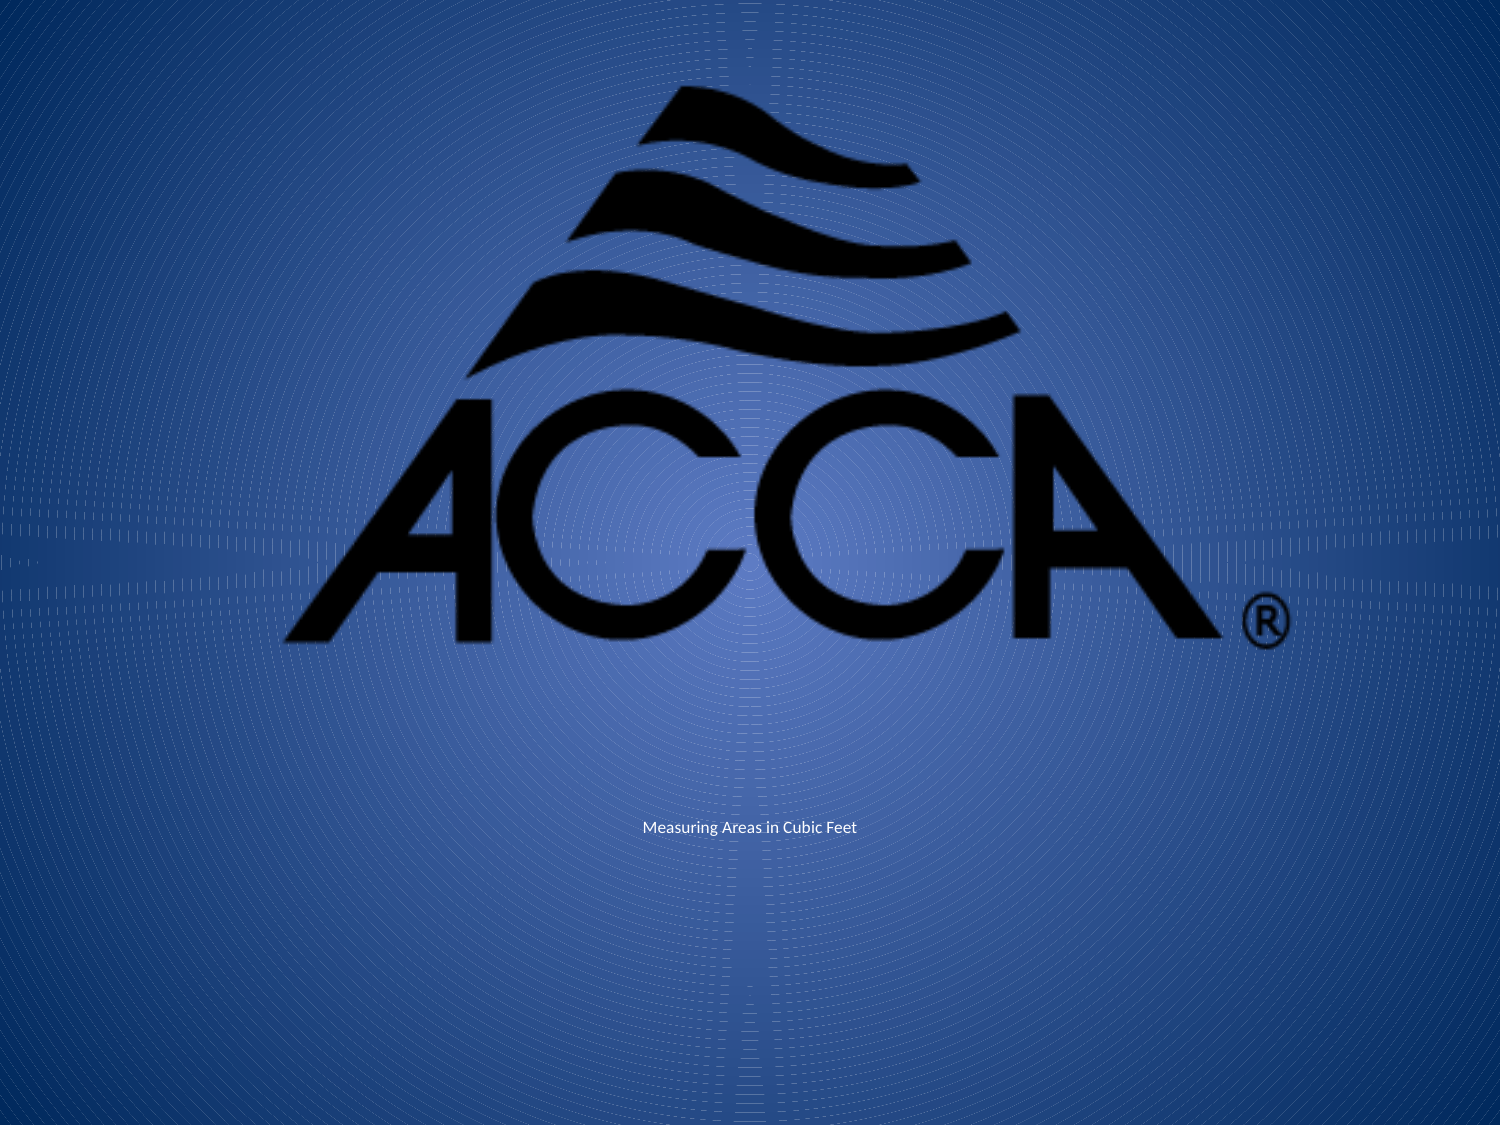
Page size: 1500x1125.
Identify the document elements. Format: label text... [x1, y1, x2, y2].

title Measuring Areas in Cubic Feet [0, 787, 1500, 888]
picture [237, 24, 1334, 738]
